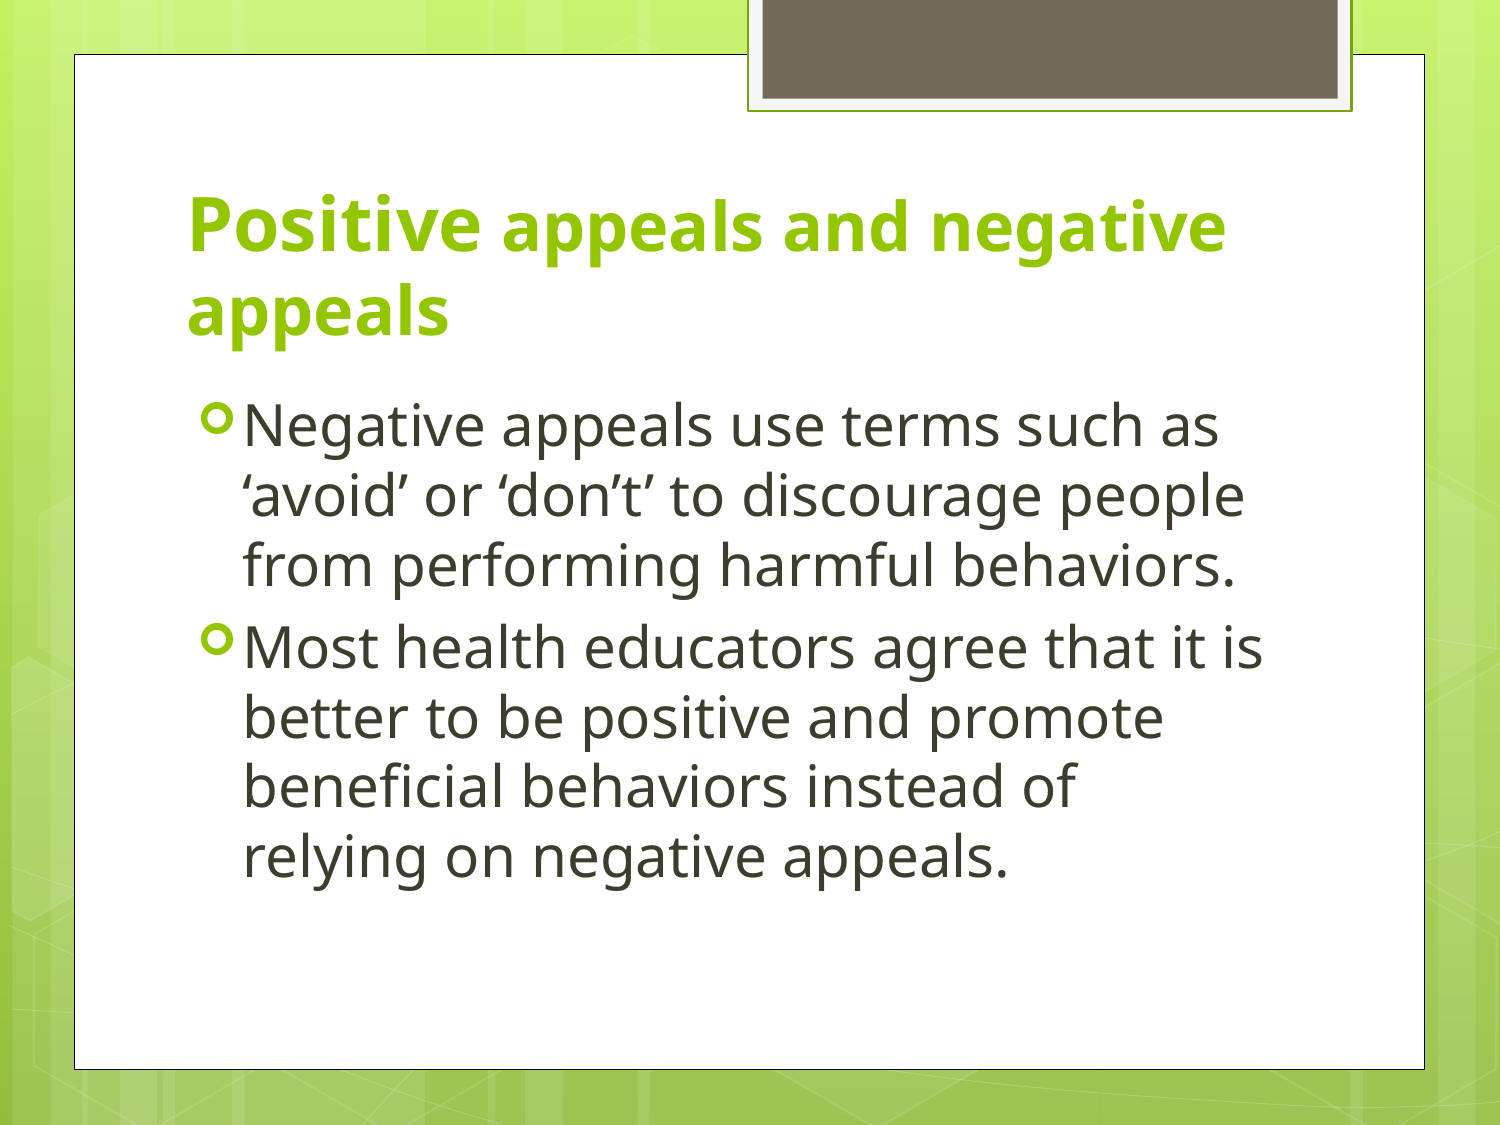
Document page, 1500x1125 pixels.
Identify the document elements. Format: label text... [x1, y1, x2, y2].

title Positive appeals and negative appeals [171, 168, 1324, 357]
list Negative appeals use terms such as ‘avoid’ or ‘don’t’ to discourage people from performing harmful behaviors. Most health educators agree that it is better to be positive and promote beneficial behaviors instead of relying on negative appeals. [171, 381, 1283, 957]
